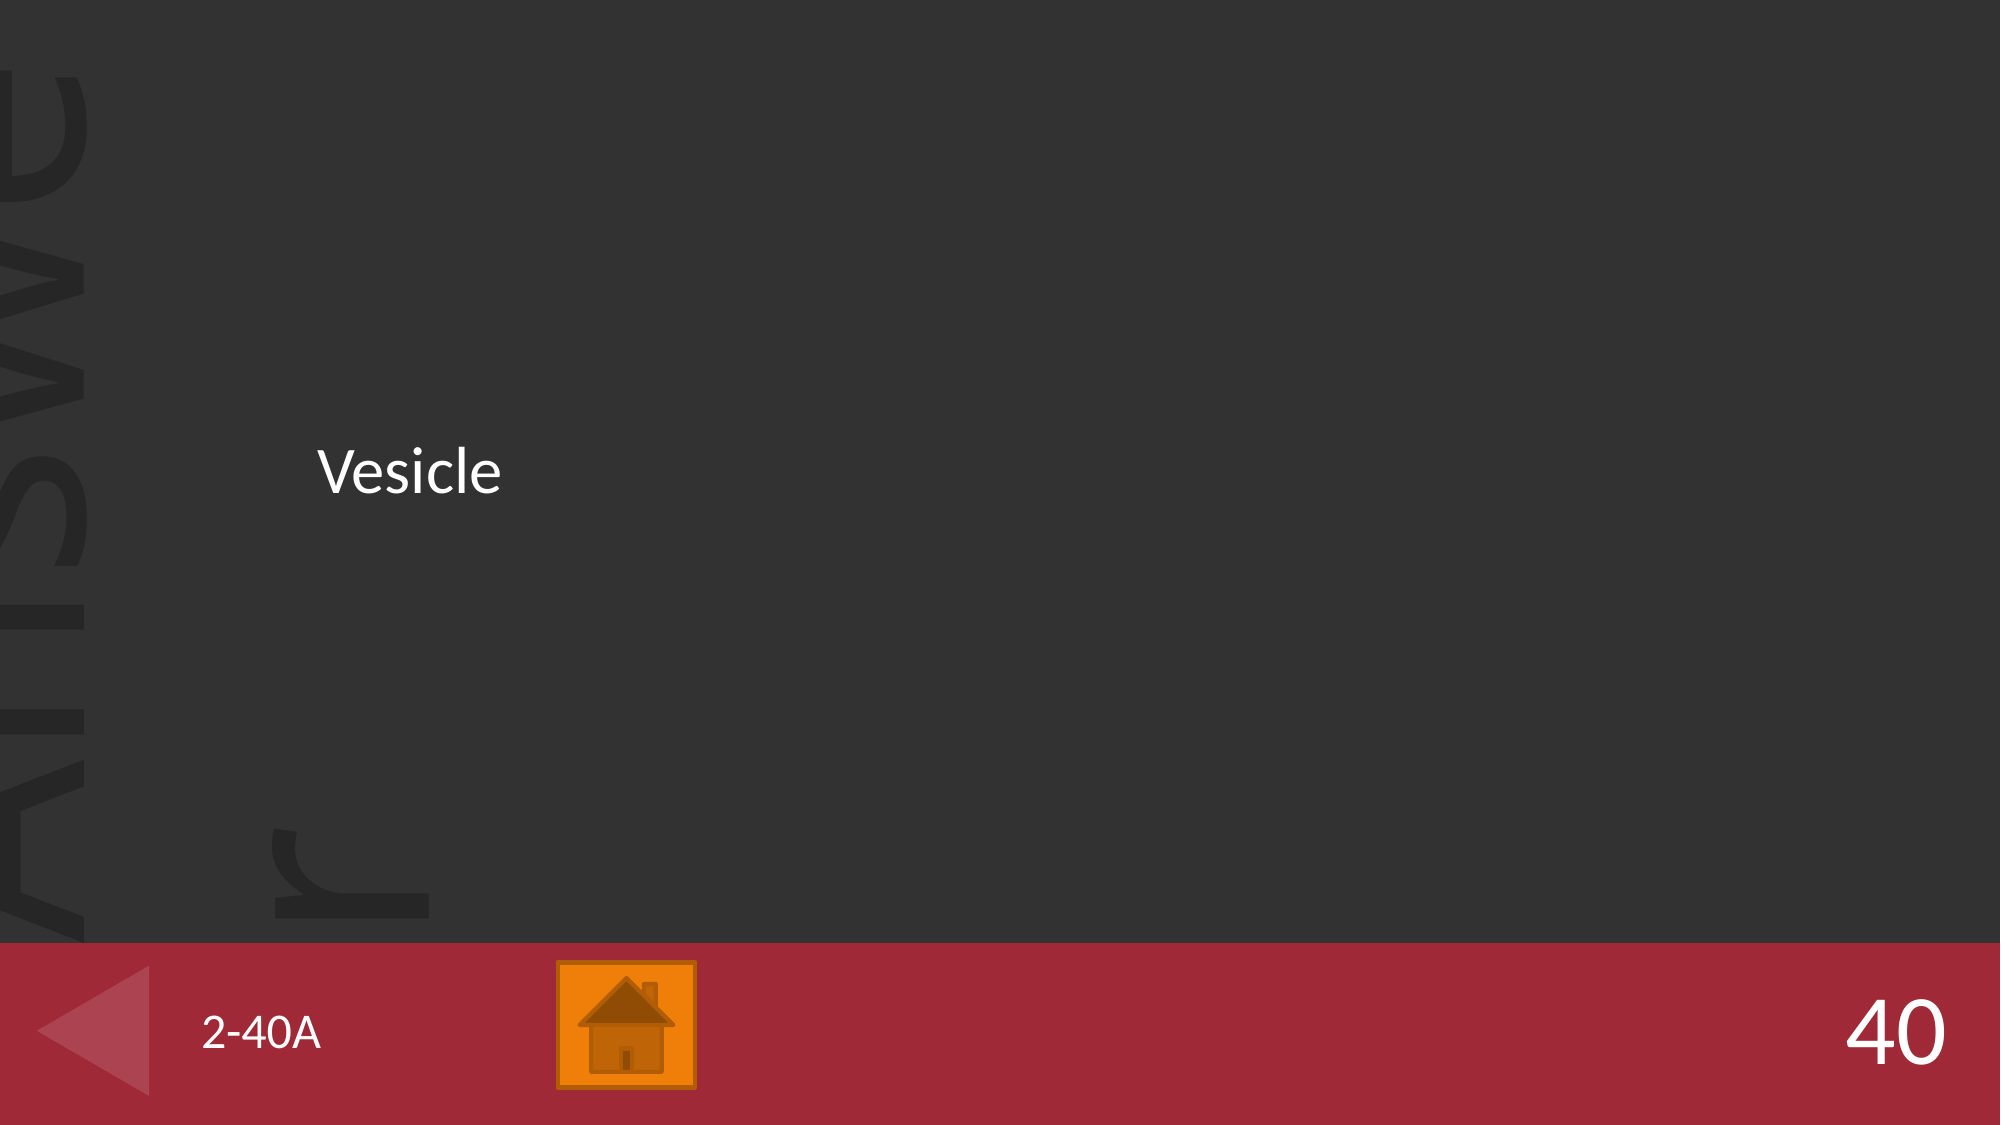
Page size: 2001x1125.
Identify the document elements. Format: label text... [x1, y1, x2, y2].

list 40 [1494, 967, 1963, 1097]
text_box [556, 960, 697, 1090]
list Vesicle [302, 307, 1760, 636]
title 2-40A [185, 967, 1494, 1097]
